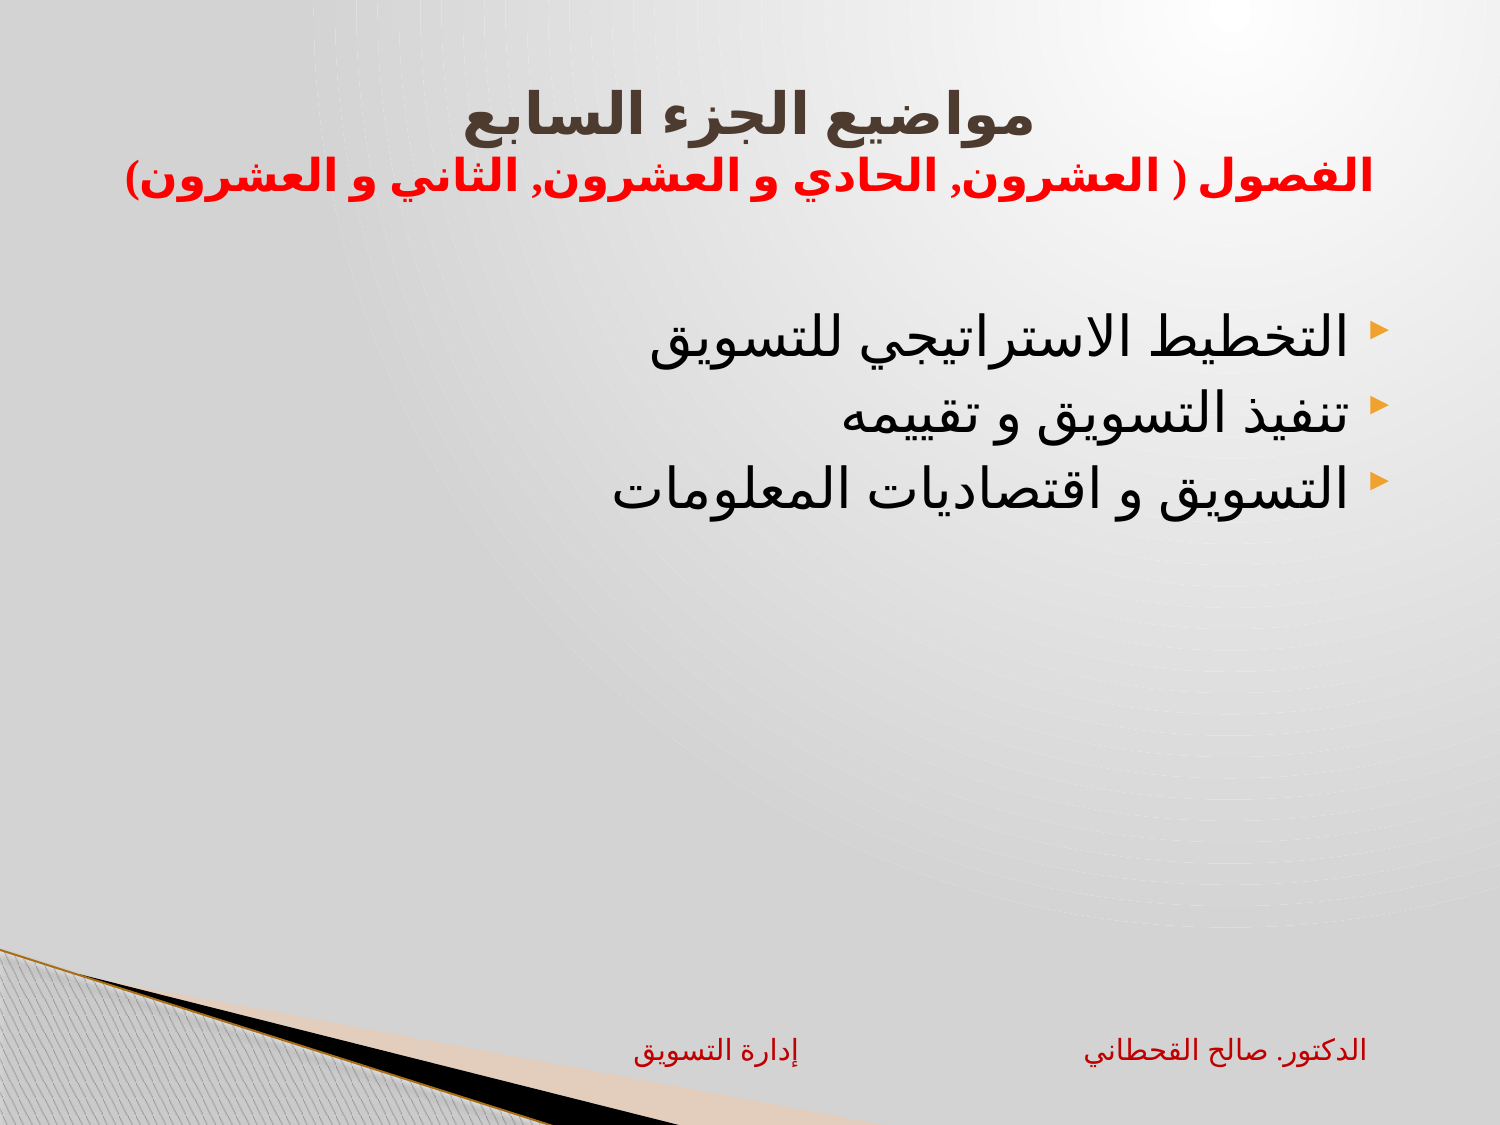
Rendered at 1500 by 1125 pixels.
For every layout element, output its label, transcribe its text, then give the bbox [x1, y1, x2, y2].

title مواضيع الجزء السابع الفصول ( العشرون, الحادي و العشرون, الثاني و العشرون) [75, 45, 1425, 233]
list التخطيط الاستراتيجي للتسويق تنفيذ التسويق و تقييمه التسويق و اقتصاديات المعلومات [75, 292, 1425, 986]
footer إدارة التسويق الدكتور. صالح القحطاني [585, 1042, 1383, 1103]
